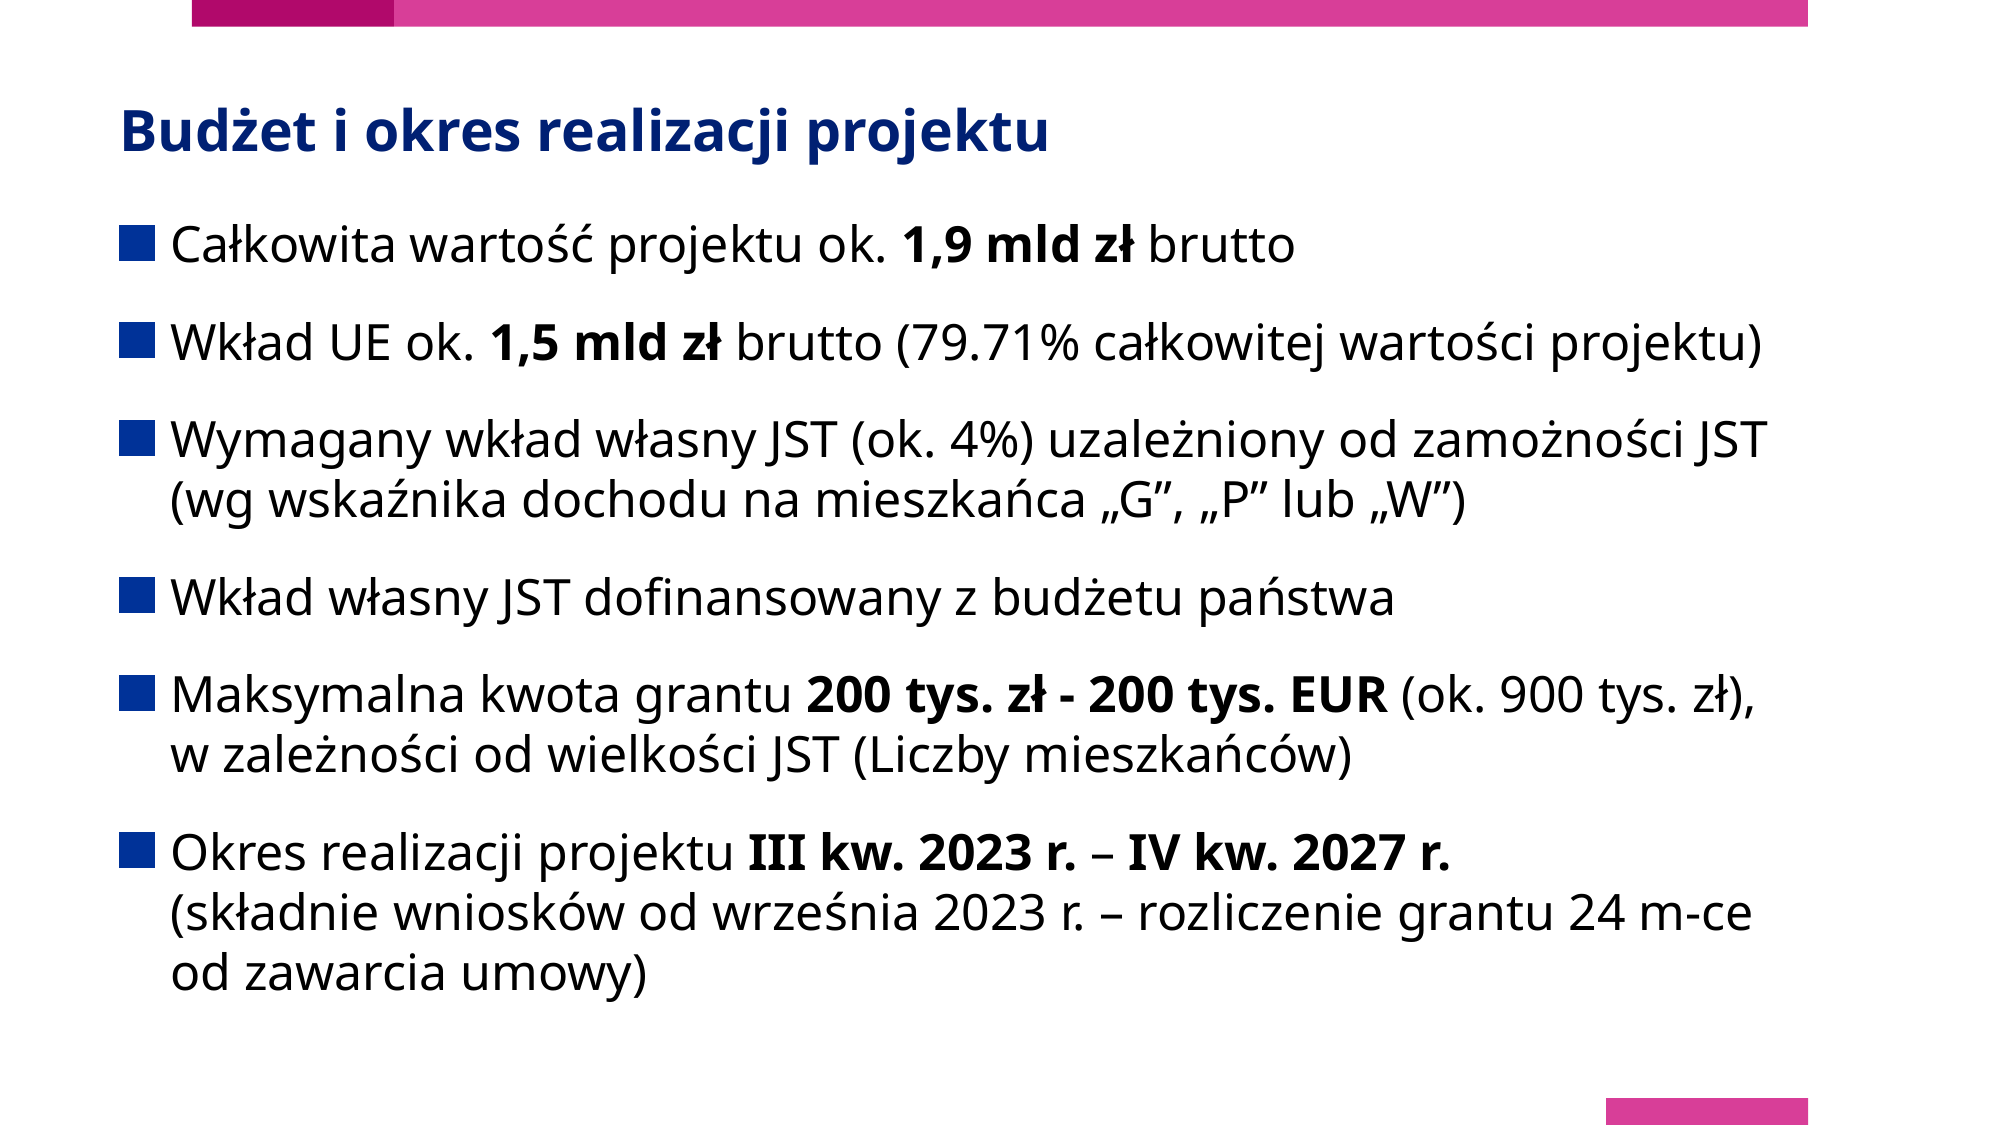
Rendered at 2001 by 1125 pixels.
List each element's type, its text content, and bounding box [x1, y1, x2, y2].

title Budżet i okres realizacji projektu [119, 96, 1060, 212]
picture [119, 577, 155, 613]
picture [119, 832, 155, 868]
picture [119, 225, 155, 261]
picture [119, 322, 155, 358]
picture [119, 675, 155, 711]
picture [119, 420, 155, 456]
list Całkowita wartość projektu ok. 1,9 mld zł brutto Wkład UE ok. 1,5 mld zł brutto (79.71% całkowitej wartości projektu) Wymagany wkład własny JST (ok. 4%) uzależniony od zamożności JST (wg wskaźnika dochodu na mieszkańca „G”, „P” lub „W”) Wkład własny JST dofinansowany z budżetu państwa Maksymalna kwota grantu 200 tys. zł - 200 tys. EUR (ok. 900 tys. zł), w zależności od wielkości JST (Liczby mieszkańców) Okres realizacji projektu III kw. 2023 r. – IV kw. 2027 r. (składnie wniosków od września 2023 r. – rozliczenie grantu 24 m-ce od zawarcia umowy) [119, 212, 1829, 1075]
